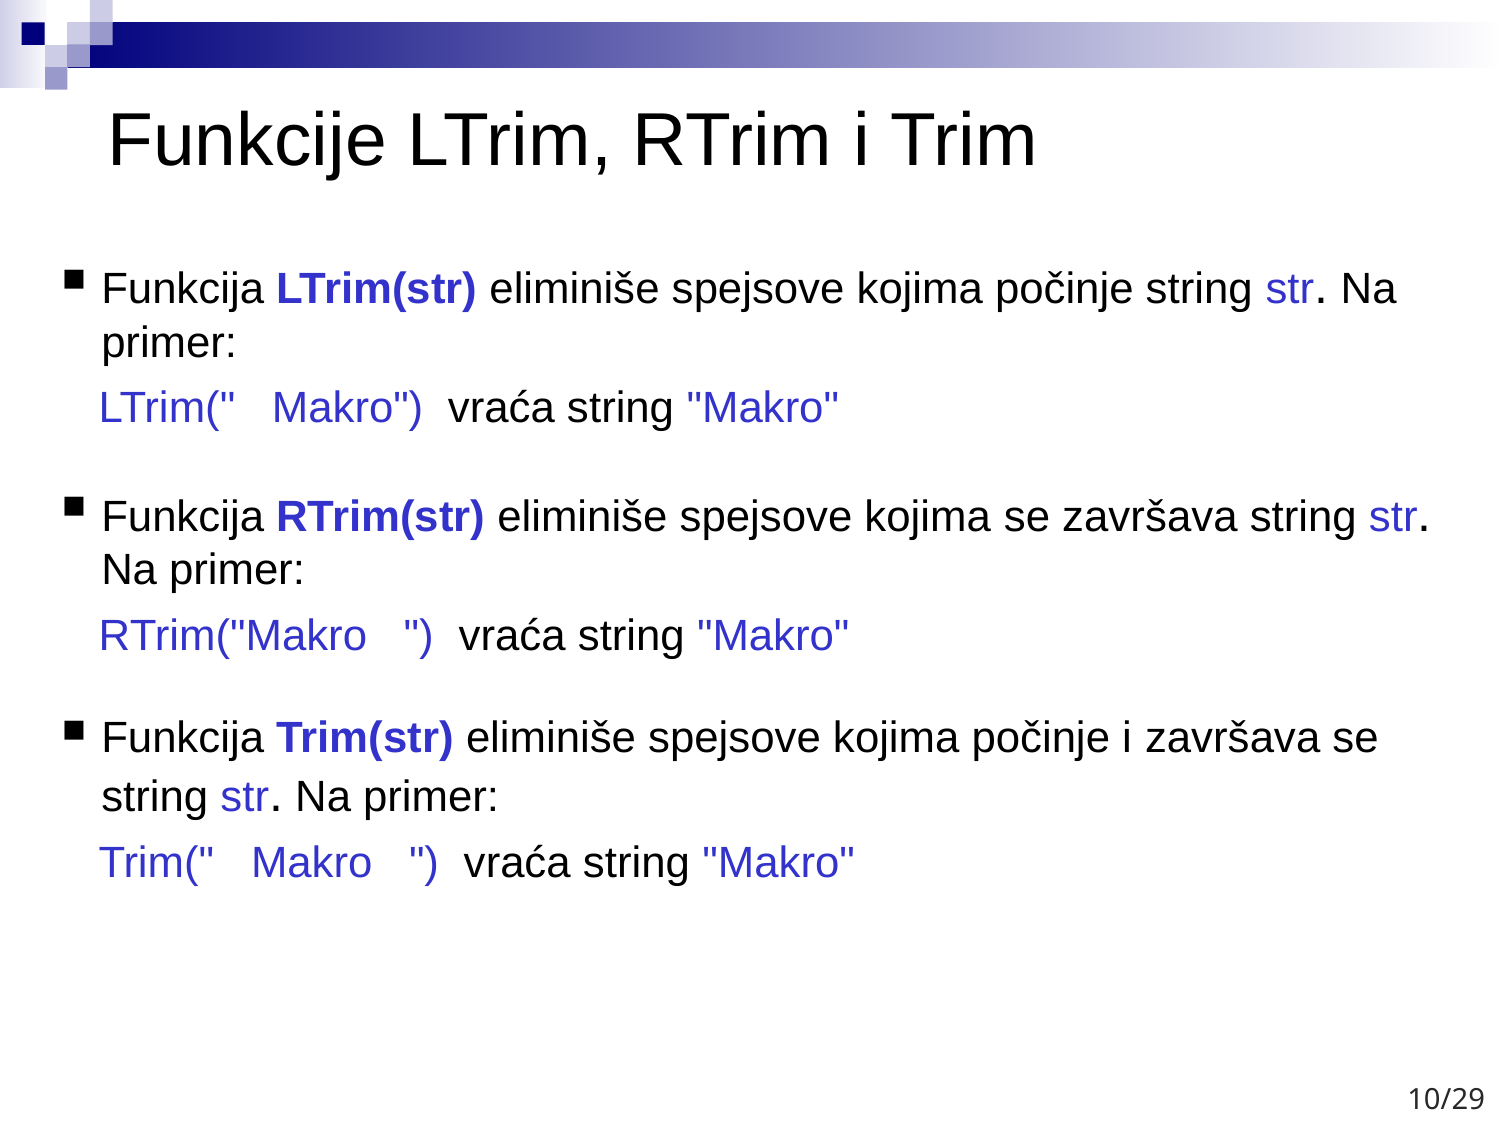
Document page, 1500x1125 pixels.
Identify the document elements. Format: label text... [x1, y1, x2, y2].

title Funkcije LTrim, RTrim i Trim [92, 75, 1090, 197]
list Funkcija LTrim(str) eliminiše spejsove kojima počinje string str. Na primer: LTrim(" Makro") vraća string "Makro" Funkcija RTrim(str) eliminiše spejsove kojima se završava string str. Na primer: RTrim("Makro ") vraća string "Makro" Funkcija Trim(str) eliminiše spejsove kojima počinje i završava se string str. Na primer: Trim(" Makro ") vraća string "Makro" [46, 246, 1454, 891]
text_box 10/29 [1374, 1072, 1500, 1123]
